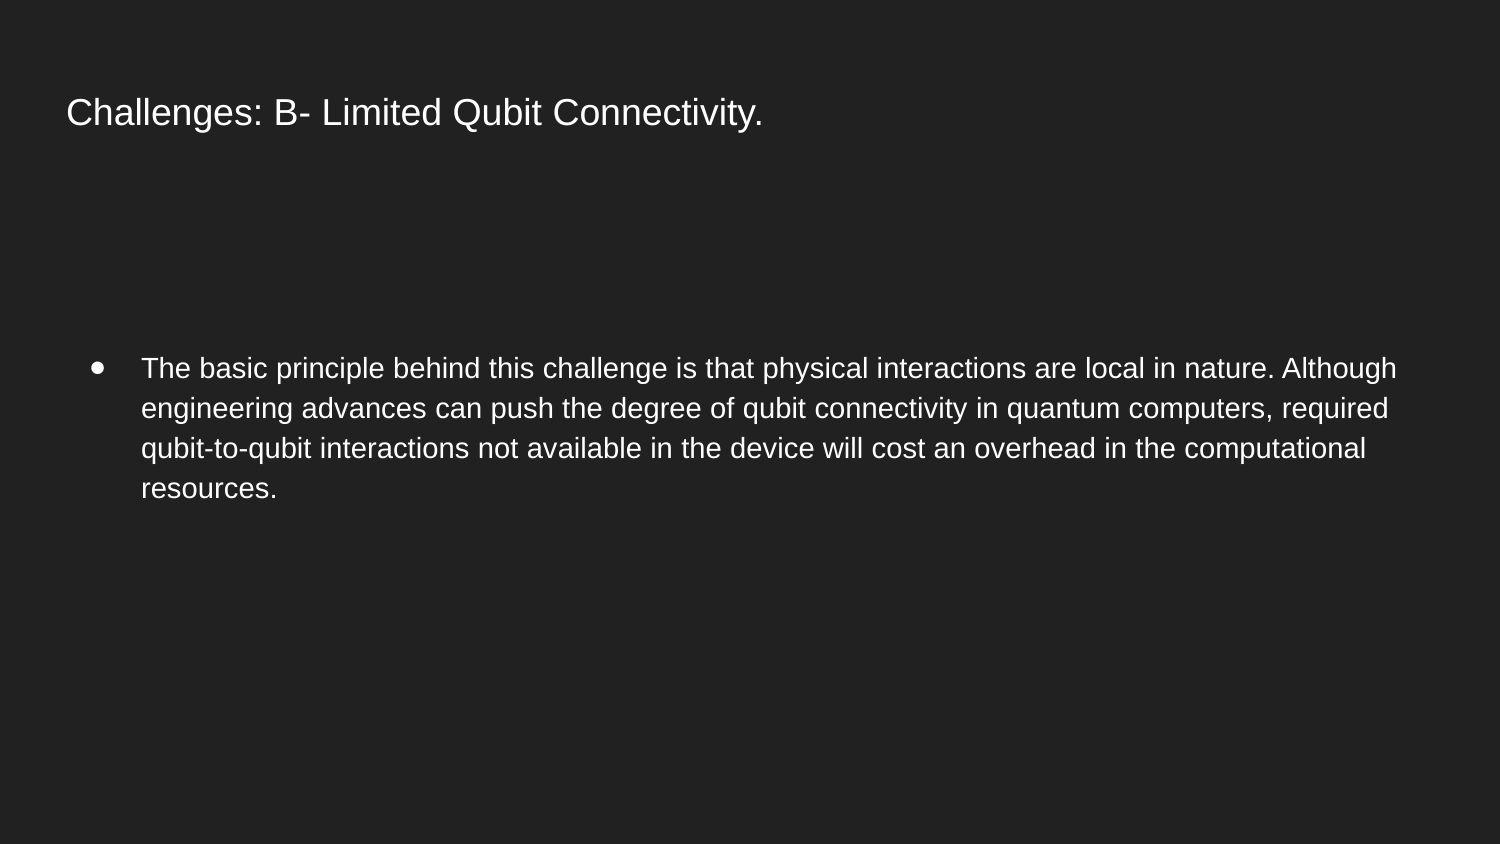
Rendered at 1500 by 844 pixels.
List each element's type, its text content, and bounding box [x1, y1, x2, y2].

title Challenges: B- Limited Qubit Connectivity. [51, 72, 1449, 167]
list The basic principle behind this challenge is that physical interactions are local in nature. Although engineering advances can push the degree of qubit connectivity in quantum computers, required qubit-to-qubit interactions not available in the device will cost an overhead in the computational resources. [51, 189, 1449, 750]
